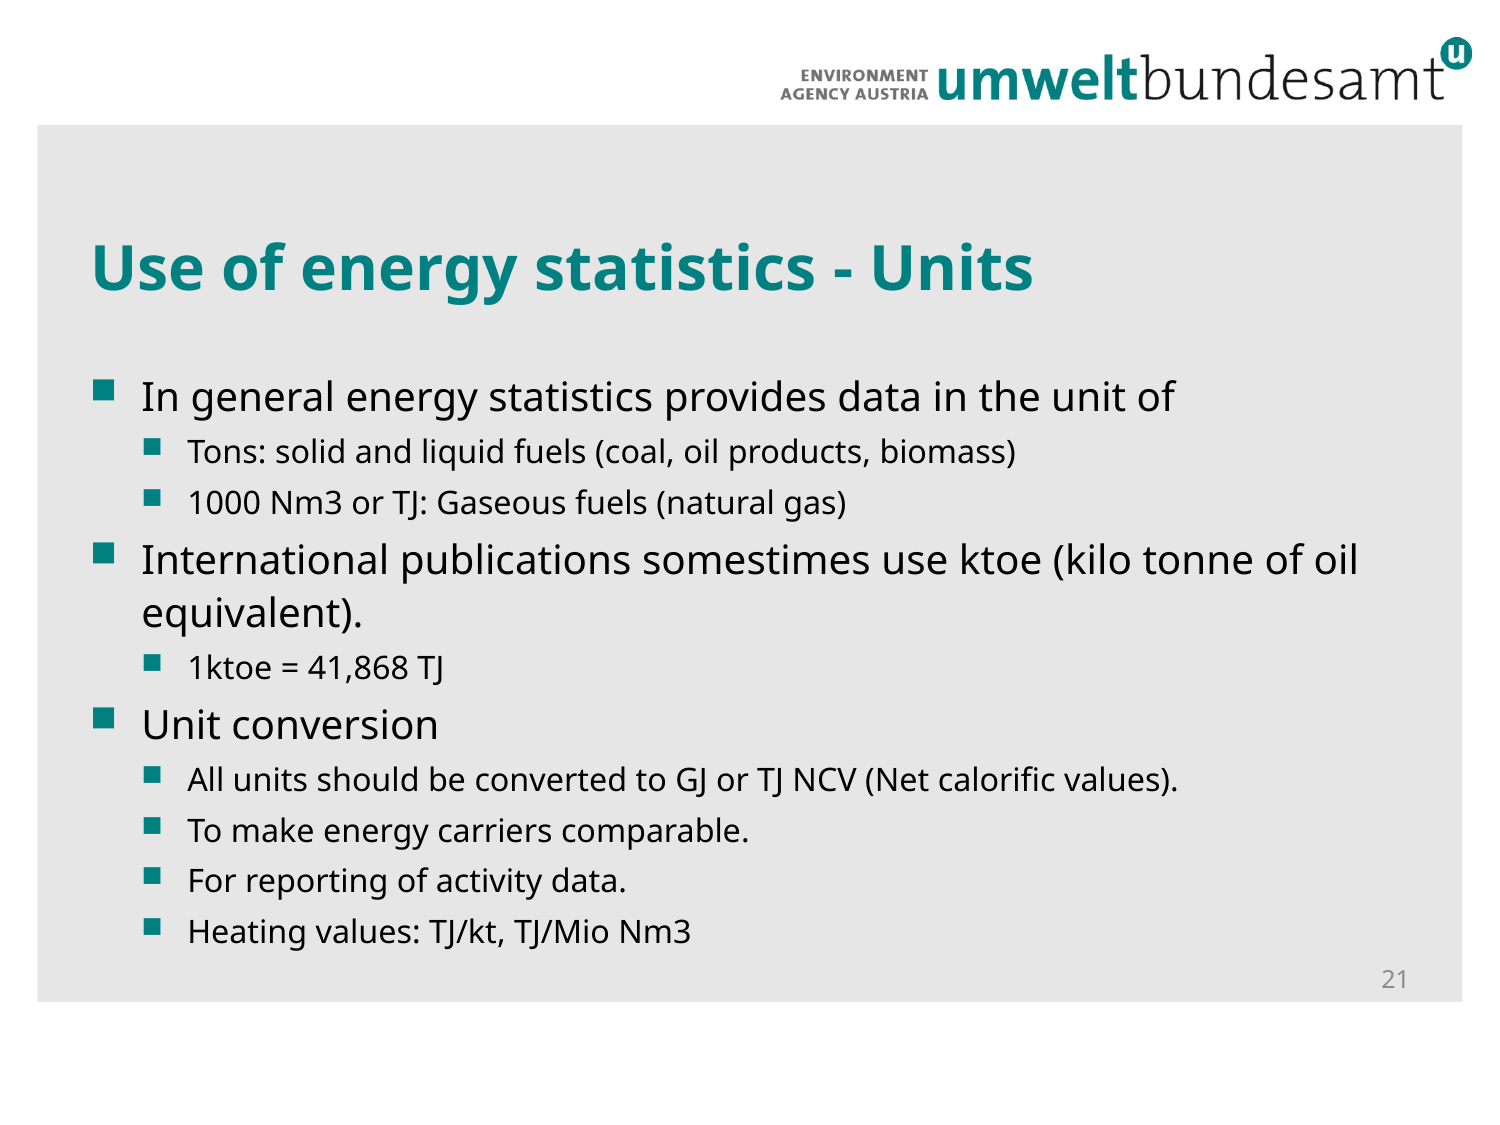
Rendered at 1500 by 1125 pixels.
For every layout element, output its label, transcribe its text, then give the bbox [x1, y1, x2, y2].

title Use of energy statistics - Units [75, 171, 1425, 358]
picture [780, 37, 1472, 100]
slide_number 21 [1074, 961, 1425, 1002]
list In general energy statistics provides data in the unit of Tons: solid and liquid fuels (coal, oil products, biomass) 1000 Nm3 or TJ: Gaseous fuels (natural gas) International publications somestimes use ktoe (kilo tonne of oil equivalent). 1ktoe = 41,868 TJ Unit conversion All units should be converted to GJ or TJ NCV (Net calorific values). To make energy carriers comparable. For reporting of activity data. Heating values: TJ/kt, TJ/Mio Nm3 [75, 358, 1425, 961]
